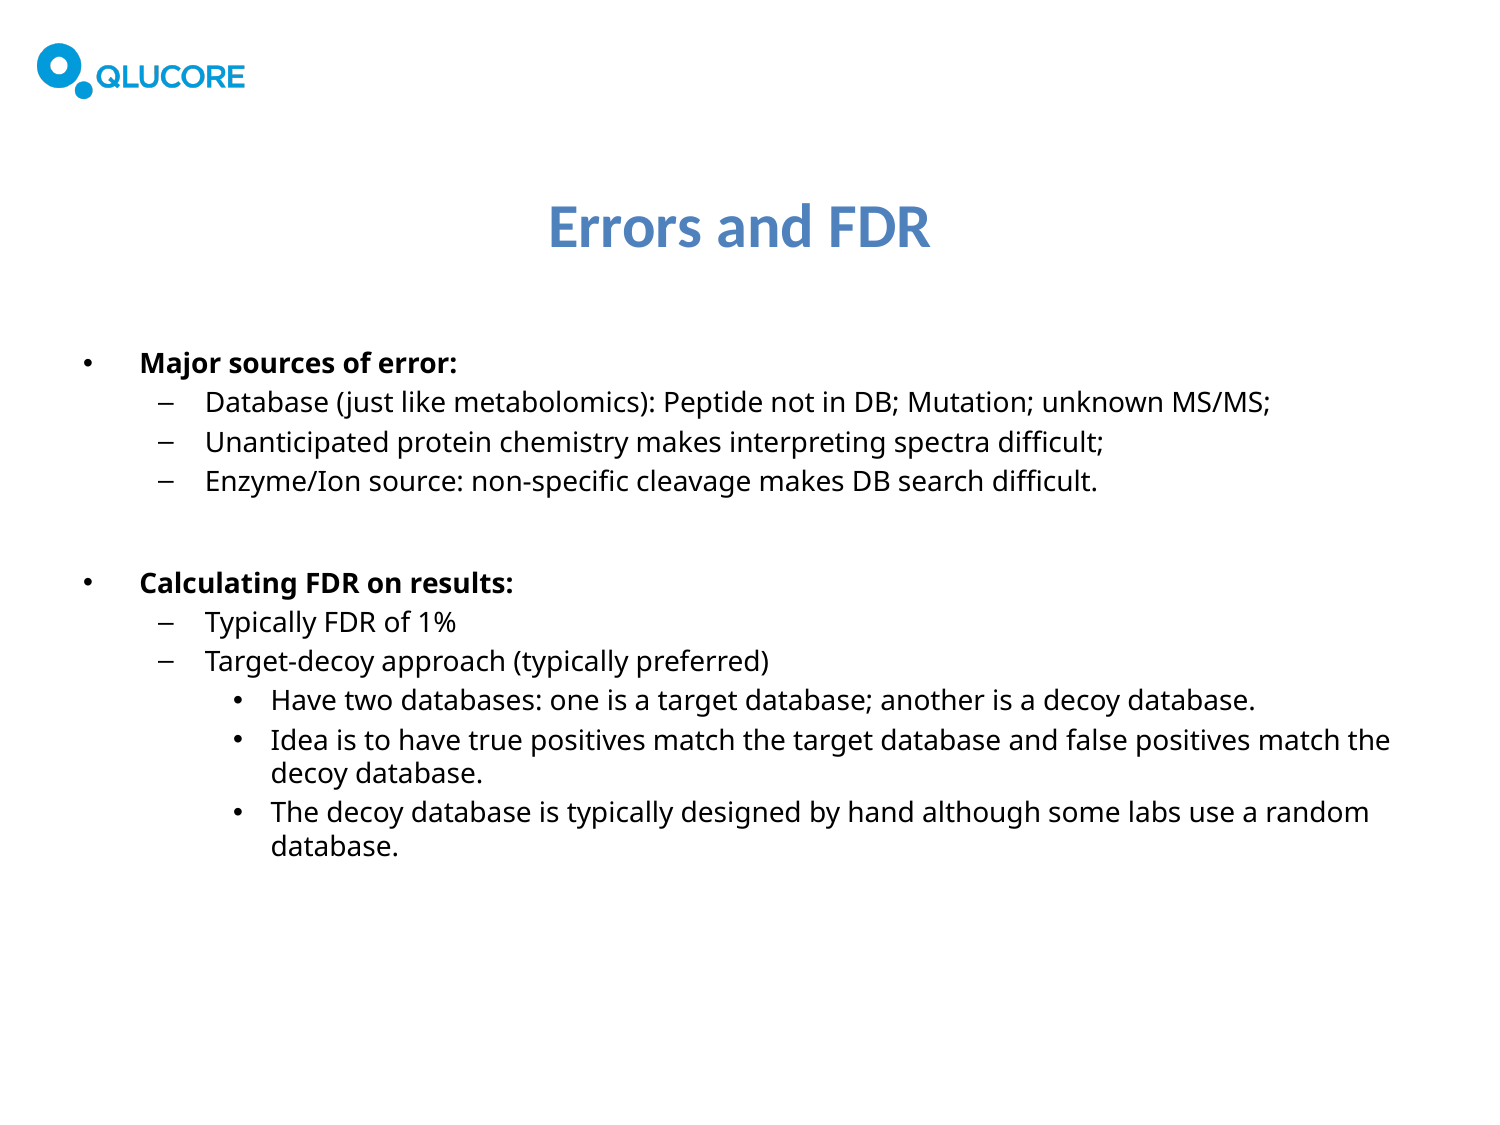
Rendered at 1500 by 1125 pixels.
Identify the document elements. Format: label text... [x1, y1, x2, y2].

picture [23, 29, 258, 113]
list Major sources of error: Database (just like metabolomics): Peptide not in DB; Mutation; unknown MS/MS; Unanticipated protein chemistry makes interpreting spectra difficult; Enzyme/Ion source: non-specific cleavage makes DB search difficult. Calculating FDR on results: Typically FDR of 1% Target-decoy approach (typically preferred) Have two databases: one is a target database; another is a decoy database. Idea is to have true positives match the target database and false positives match the decoy database. The decoy database is typically designed by hand although some labs use a random database. [68, 259, 1457, 985]
title Errors and FDR [0, 140, 1500, 304]
